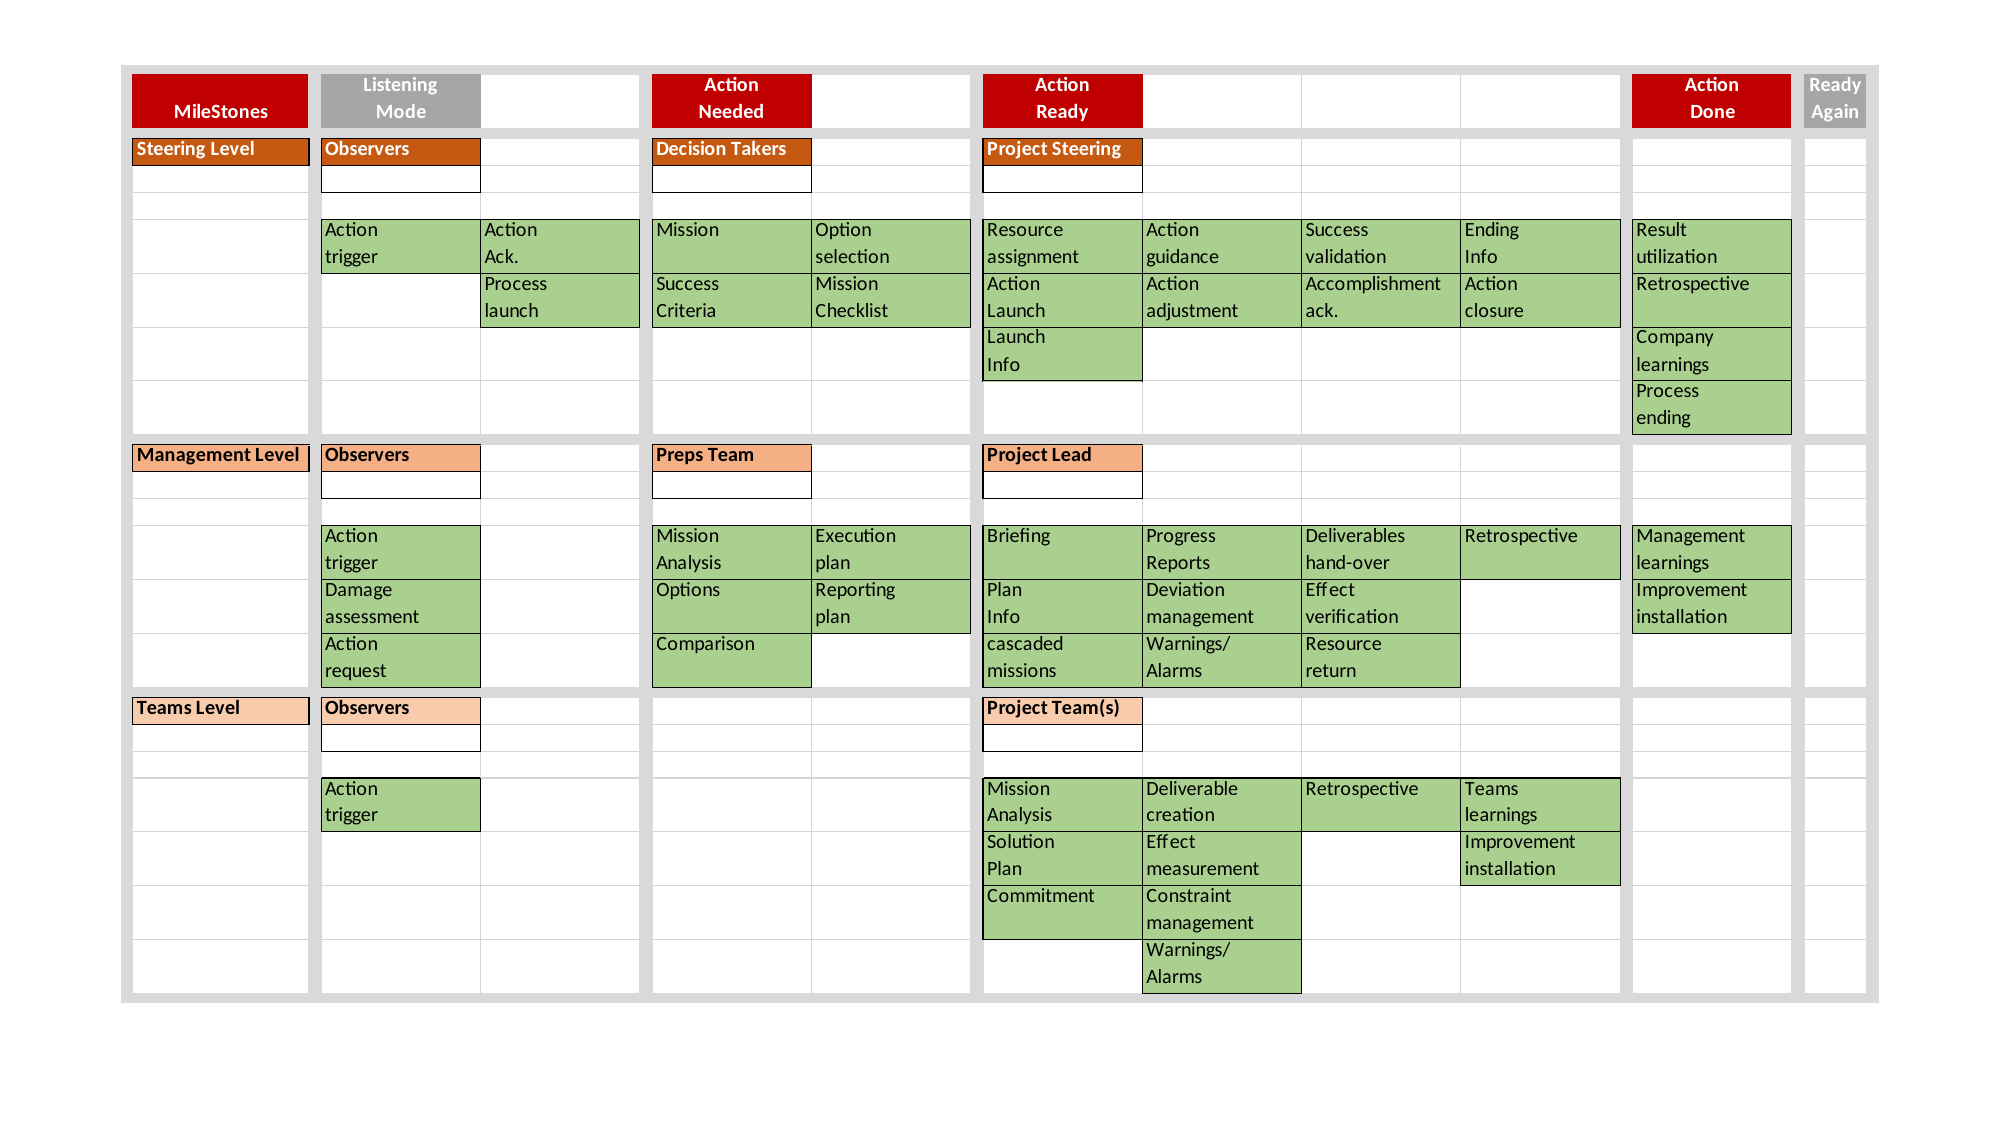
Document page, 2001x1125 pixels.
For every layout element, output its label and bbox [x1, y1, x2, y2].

text_box [119, 64, 1880, 1005]
